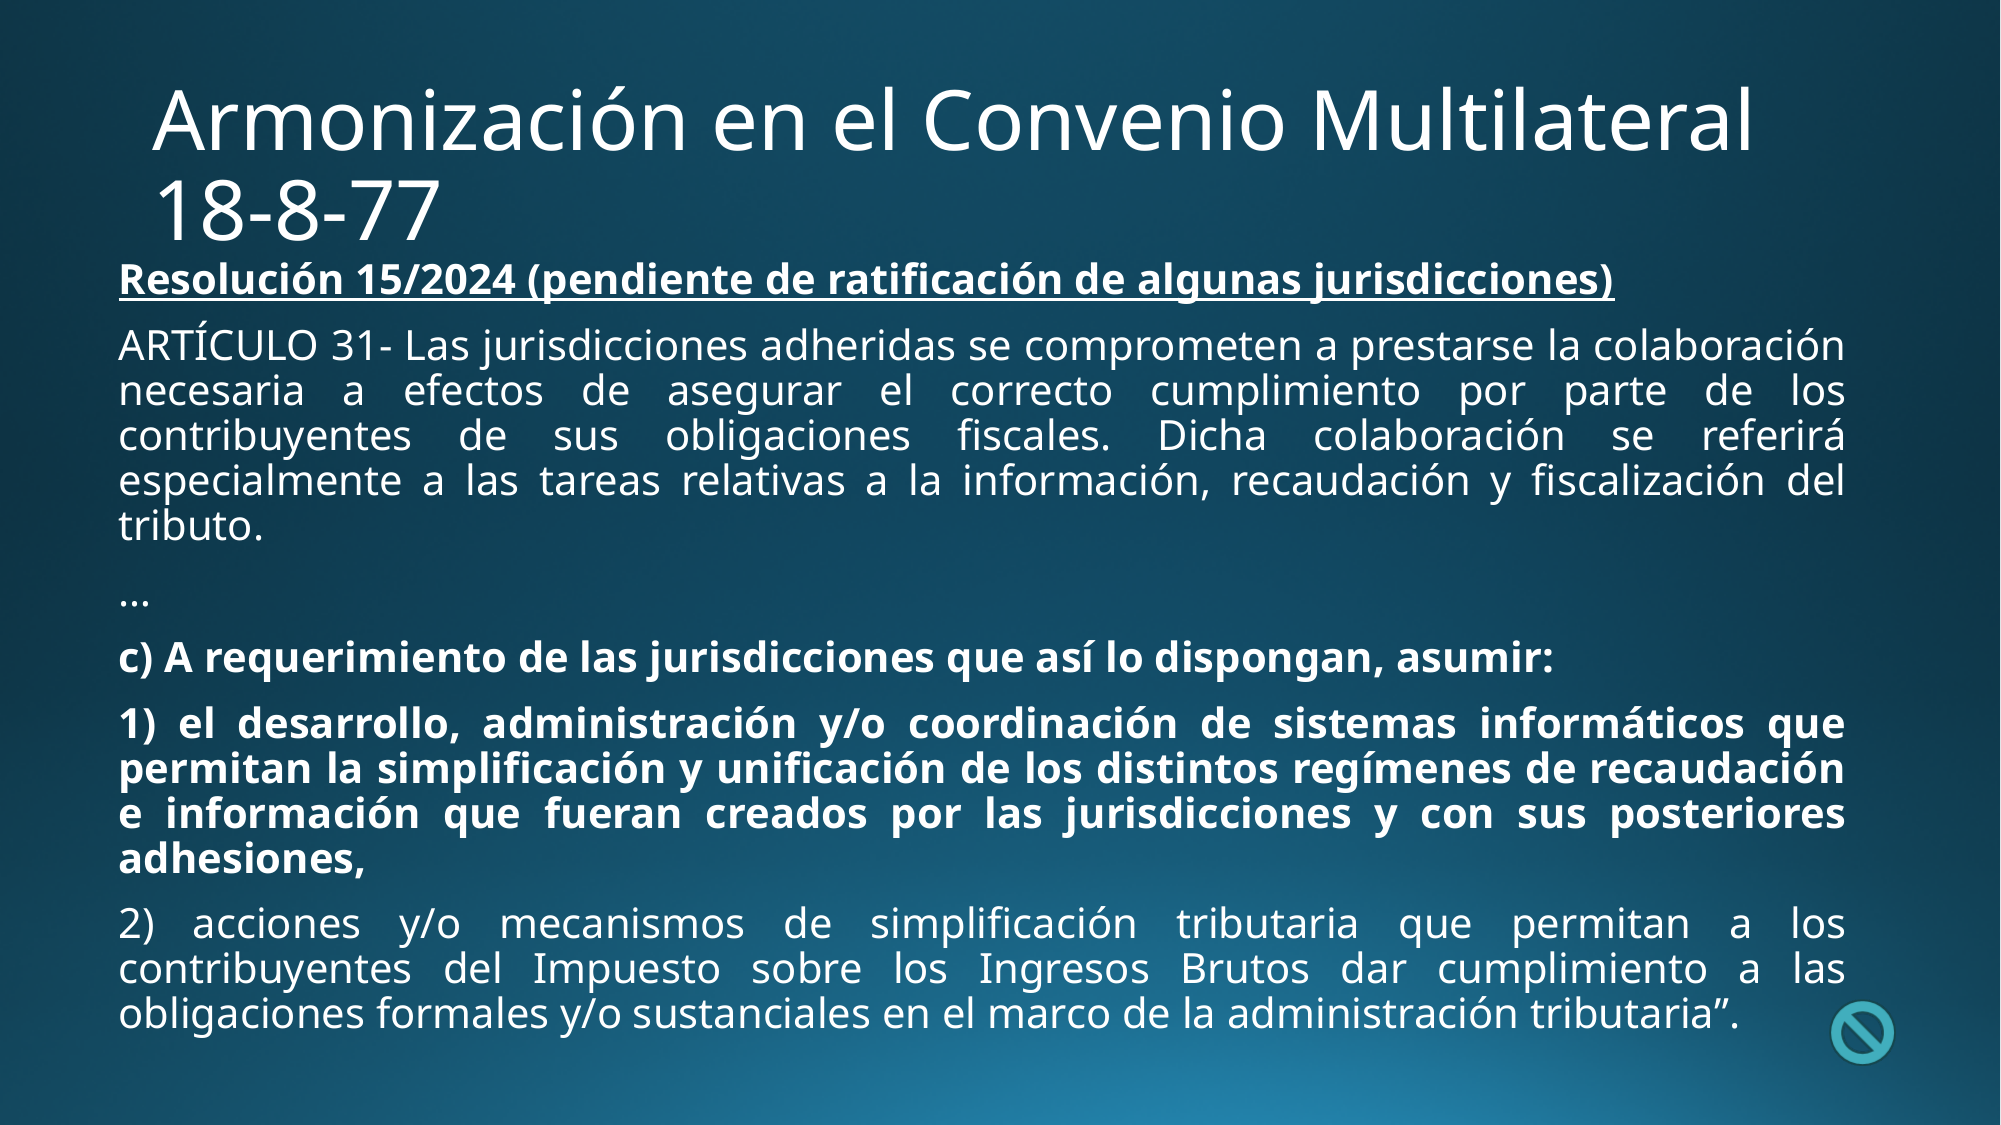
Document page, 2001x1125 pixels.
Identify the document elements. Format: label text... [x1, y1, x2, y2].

picture [0, 0, 2001, 1125]
title Armonización en el Convenio Multilateral 18-8-77 [137, 59, 1863, 251]
list Resolución 15/2024 (pendiente de ratificación de algunas jurisdicciones) ARTÍCULO 31- Las jurisdicciones adheridas se comprometen a prestarse la colaboración necesaria a efectos de asegurar el correcto cumplimiento por parte de los contribuyentes de sus obligaciones fiscales. Dicha colaboración se referirá especialmente a las tareas relativas a la información, recaudación y fiscalización del tributo. … c) A requerimiento de las jurisdicciones que así lo dispongan, asumir: 1) el desarrollo, administración y/o coordinación de sistemas informáticos que permitan la simplificación y unificación de los distintos regímenes de recaudación e información que fueran creados por las jurisdicciones y con sus posteriores adhesiones, 2) acciones y/o mecanismos de simplificación tributaria que permitan a los contribuyentes del Impuesto sobre los Ingresos Brutos dar cumplimiento a las obligaciones formales y/o sustanciales en el marco de la administración tributaria”. [103, 251, 1863, 1014]
